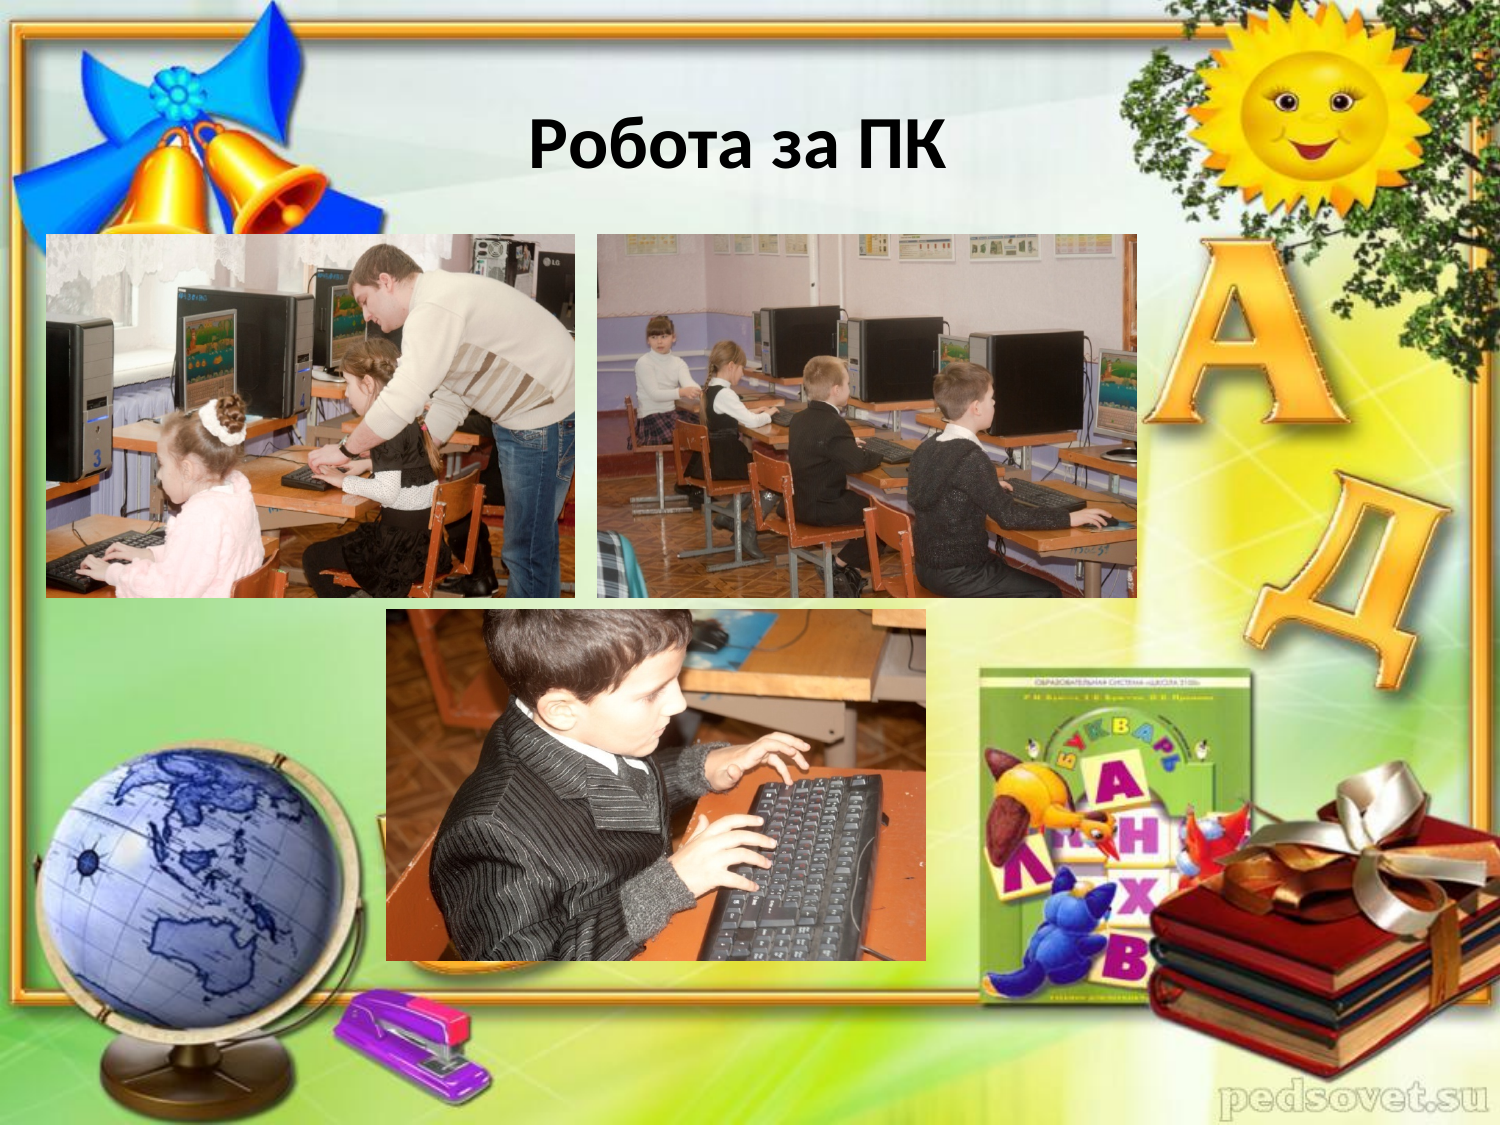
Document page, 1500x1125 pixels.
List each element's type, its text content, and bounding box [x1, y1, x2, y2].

title Робота за ПК [398, 44, 1079, 233]
picture [0, 0, 1500, 1125]
